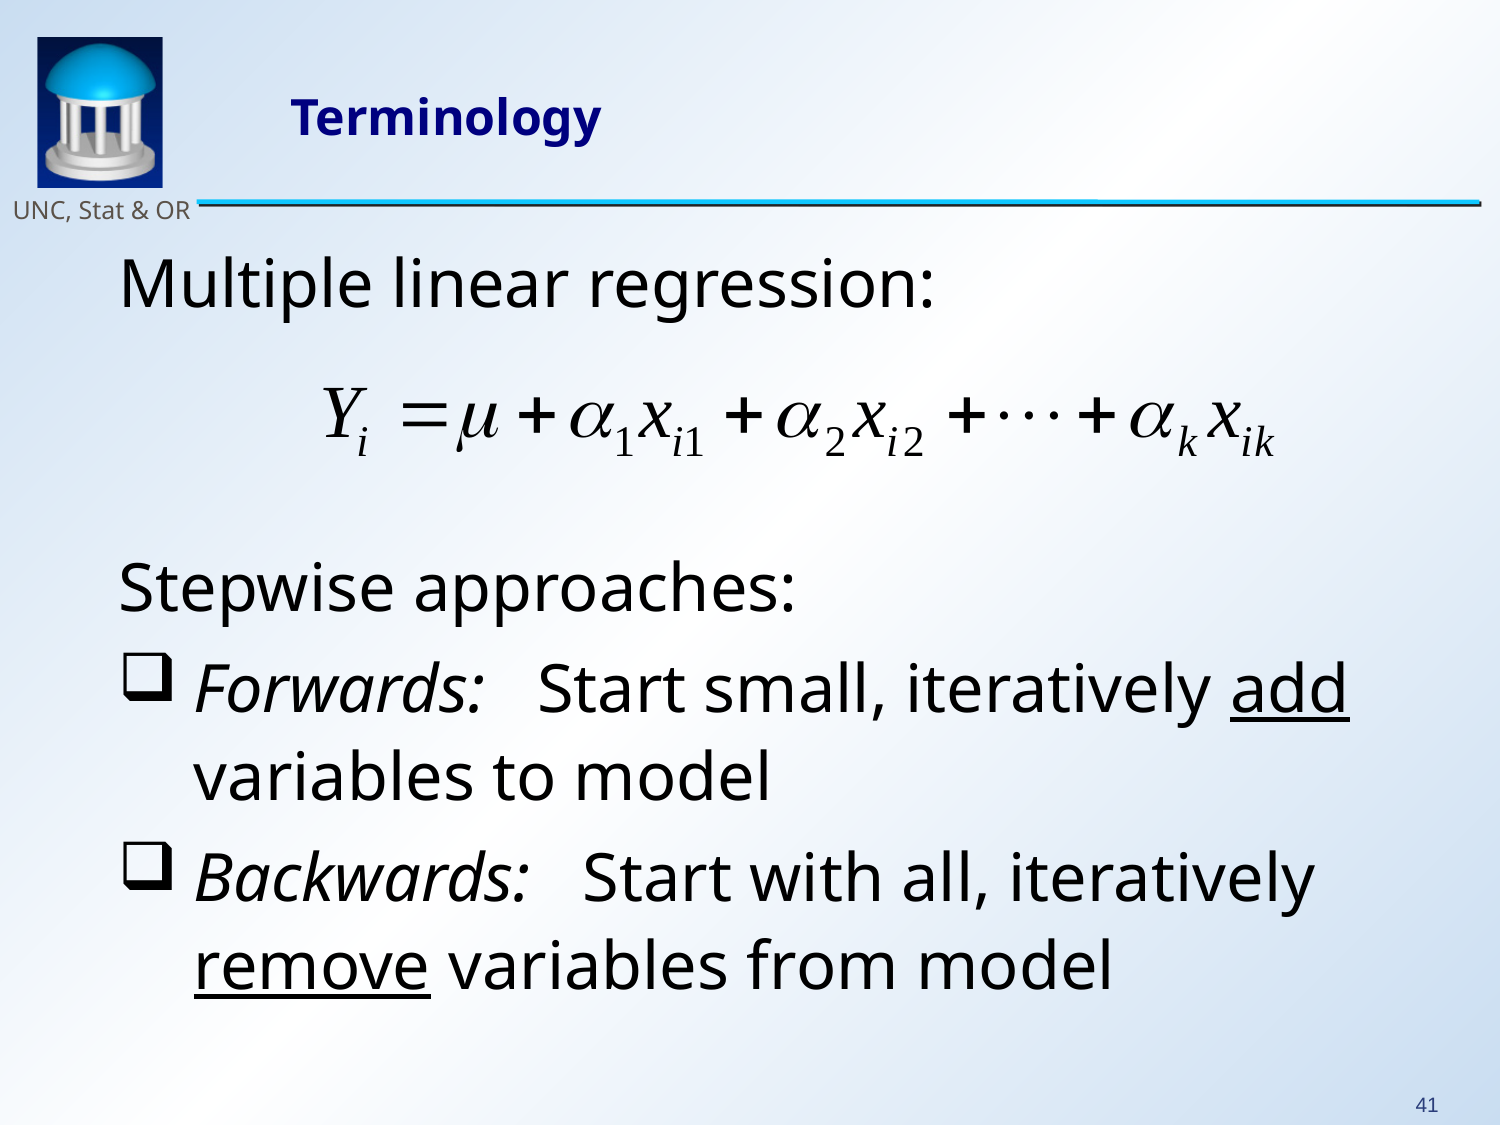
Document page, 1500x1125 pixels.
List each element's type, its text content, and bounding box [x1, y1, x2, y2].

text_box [312, 362, 1288, 476]
list Multiple linear regression: Stepwise approaches: Forwards: Start small, iteratively add variables to model Backwards: Start with all, iteratively remove variables from model [103, 224, 1432, 1076]
title Terminology [274, 74, 1448, 156]
